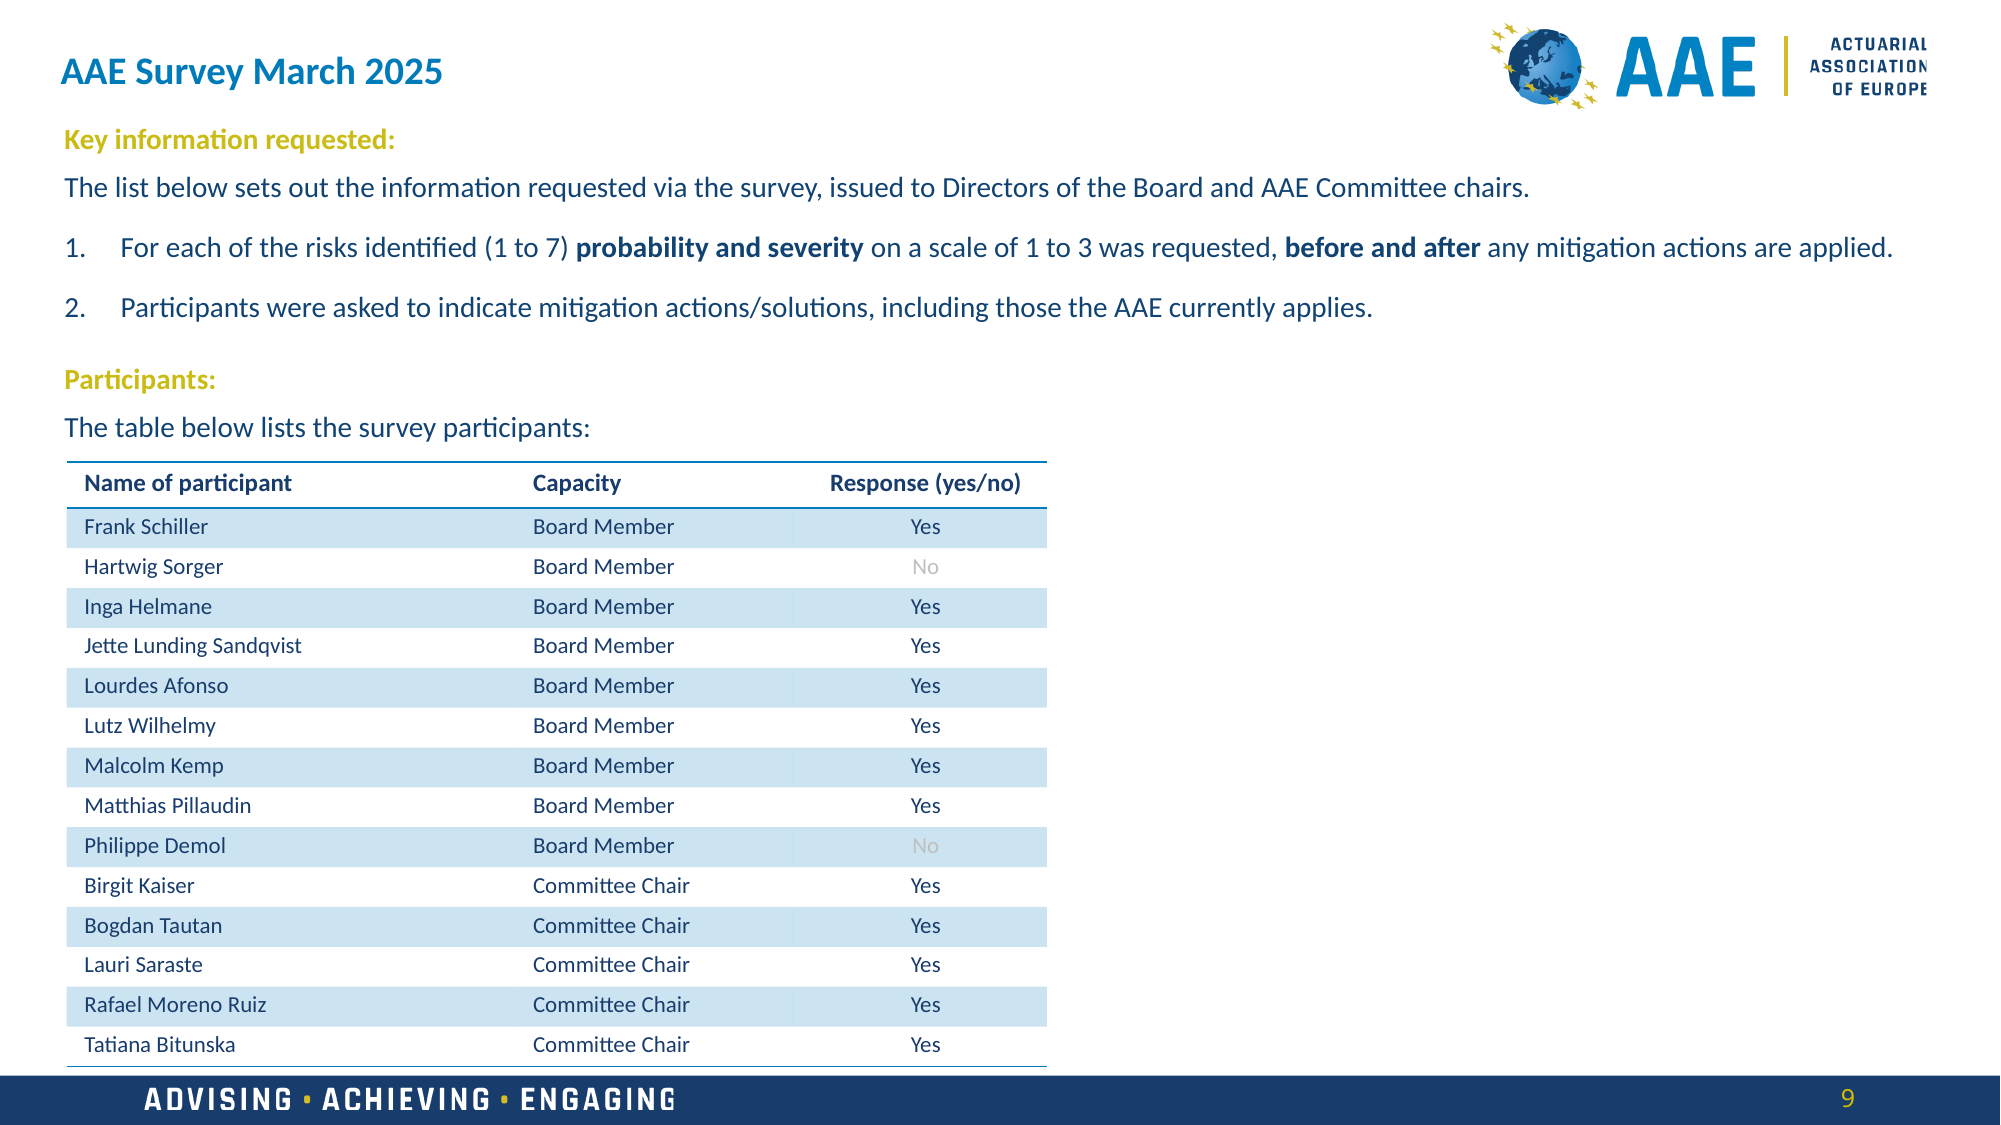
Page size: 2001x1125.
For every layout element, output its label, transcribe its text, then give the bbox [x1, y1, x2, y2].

text_box Key information requested: The list below sets out the information requested via the survey, issued to Directors of the Board and AAE Committee chairs. For each of the risks identified (1 to 7) probability and severity on a scale of 1 to 3 was requested, before and after any mitigation actions are applied. Participants were asked to indicate mitigation actions/solutions, including those the AAE currently applies. Participants: The table below lists the survey participants: [29, 113, 1970, 571]
table_cell Yes [793, 628, 1047, 668]
table_cell Yes [793, 509, 1047, 548]
table_cell Yes [793, 907, 1047, 947]
table_cell Board Member [515, 548, 793, 588]
table_cell Lutz Wilhelmy [67, 708, 515, 748]
table_cell Board Member [515, 509, 793, 548]
table_cell Committee Chair [515, 867, 793, 907]
table_cell Lourdes Afonso [67, 668, 515, 708]
table_header Response (yes/no) [793, 463, 1047, 507]
table_header Name of participant [67, 463, 515, 507]
table_cell Lauri Saraste [67, 947, 515, 987]
table_cell Board Member [515, 708, 793, 748]
table_header Capacity [515, 463, 793, 507]
text_box AAE Survey March 2025 [45, 38, 1583, 100]
table_cell Tatiana Bitunska [67, 1027, 515, 1066]
slide_number 9 [1469, 1079, 1855, 1122]
table_cell Birgit Kaiser [67, 867, 515, 907]
table_cell Board Member [515, 668, 793, 708]
table_cell Inga Helmane [67, 588, 515, 628]
table_cell Board Member [515, 748, 793, 787]
table_cell No [793, 827, 1047, 867]
table_cell Committee Chair [515, 947, 793, 987]
table_cell Yes [793, 588, 1047, 628]
table_cell Matthias Pillaudin [67, 787, 515, 827]
table_cell Yes [793, 1027, 1047, 1066]
table_cell Yes [793, 867, 1047, 907]
table_cell Yes [793, 947, 1047, 987]
table_cell Jette Lunding Sandqvist [67, 628, 515, 668]
table_cell Philippe Demol [67, 827, 515, 867]
table_cell Yes [793, 748, 1047, 787]
table_cell Board Member [515, 628, 793, 668]
table_cell Bogdan Tautan [67, 907, 515, 947]
table_cell Frank Schiller [67, 509, 515, 548]
table_cell Board Member [515, 588, 793, 628]
table_cell Committee Chair [515, 987, 793, 1027]
table_cell Yes [793, 708, 1047, 748]
table_cell Yes [793, 987, 1047, 1027]
table_cell Board Member [515, 827, 793, 867]
table_cell Yes [793, 668, 1047, 708]
table_cell Board Member [515, 787, 793, 827]
table_cell Committee Chair [515, 907, 793, 947]
table_cell Hartwig Sorger [67, 548, 515, 588]
table_cell Rafael Moreno Ruiz [67, 987, 515, 1027]
table_cell No [793, 548, 1047, 588]
table_cell Committee Chair [515, 1027, 793, 1066]
table_cell Malcolm Kemp [67, 748, 515, 787]
table_cell Yes [793, 787, 1047, 827]
